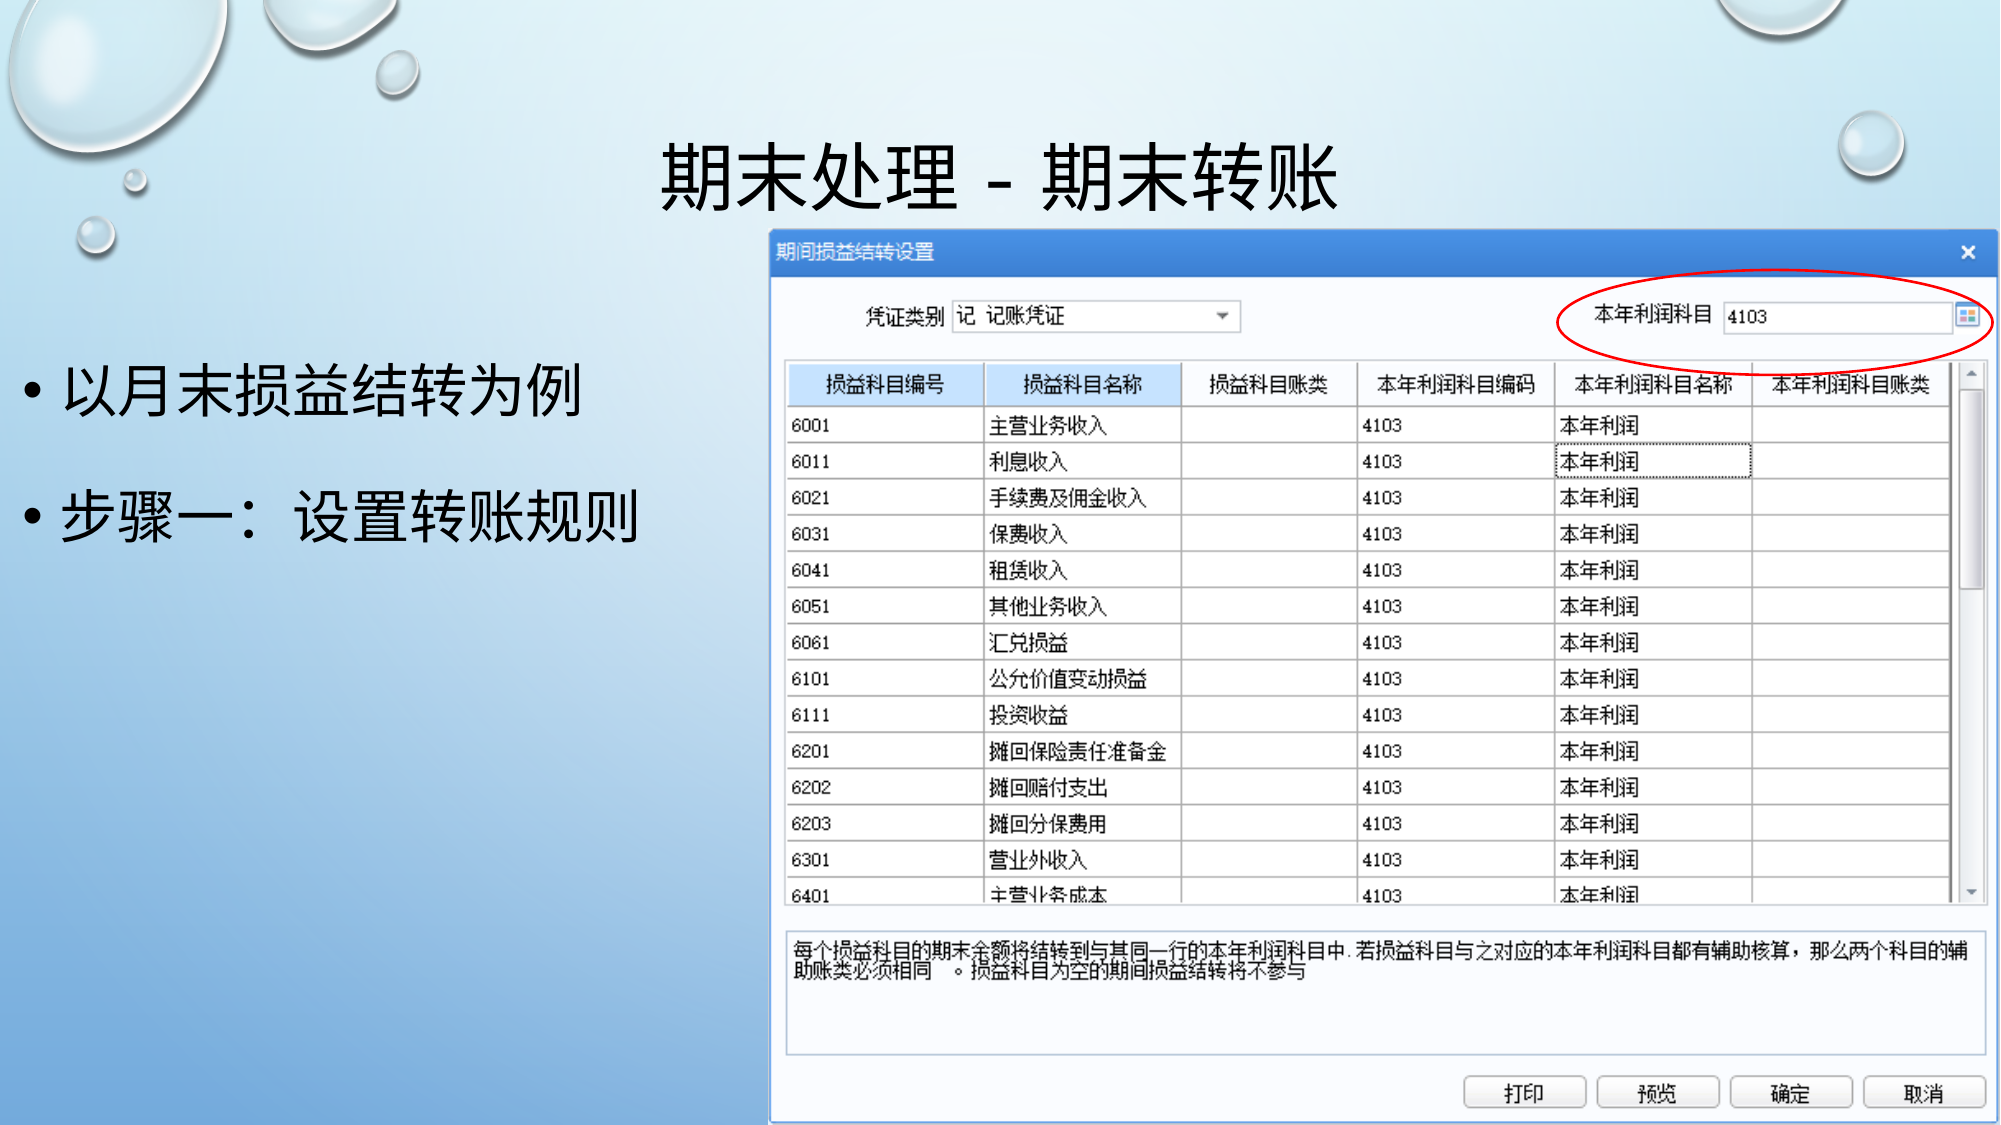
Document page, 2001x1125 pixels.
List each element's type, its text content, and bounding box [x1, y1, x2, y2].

picture [0, 0, 2000, 1125]
title 期末处理-期末转账 [149, 50, 1851, 311]
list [767, 228, 2000, 1125]
list 以月末损益结转为例 步骤一：设置转账规则 [7, 311, 761, 914]
